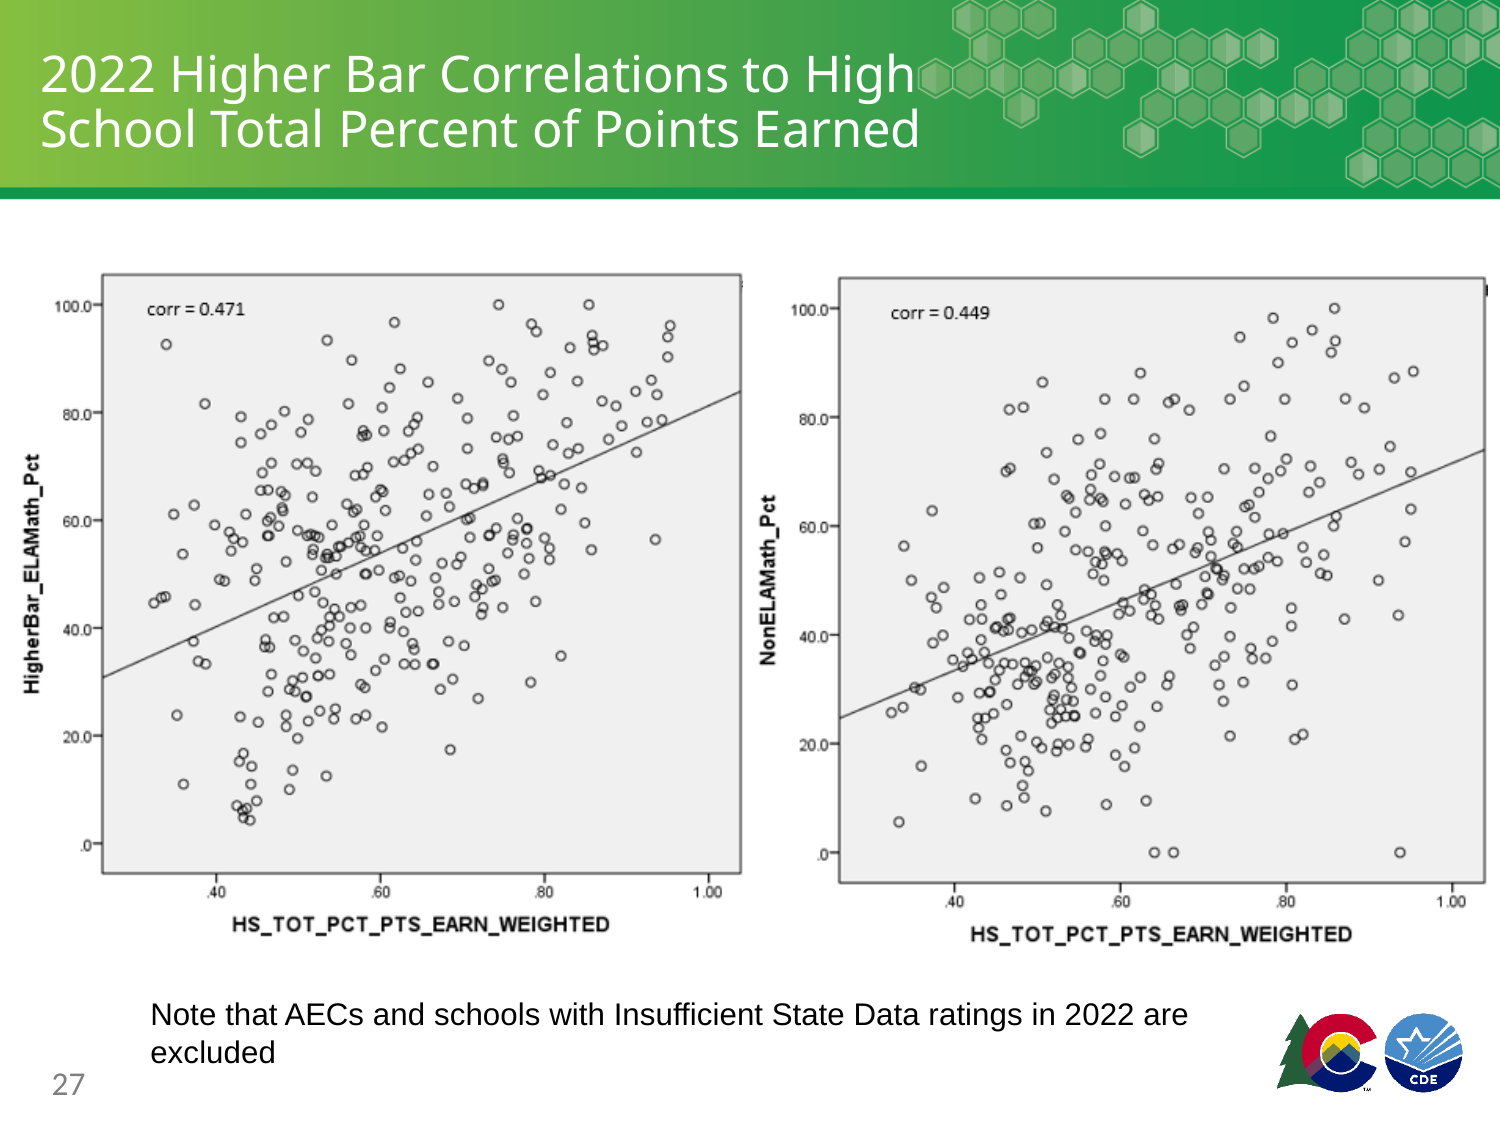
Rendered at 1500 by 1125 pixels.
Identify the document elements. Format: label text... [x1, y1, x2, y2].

picture [1275, 1012, 1463, 1093]
title 2022 Higher Bar Correlations to High School Total Percent of Points Earned [40, 41, 927, 166]
text_box Note that AECs and schools with Insufficient State Data ratings in 2022 are excluded [135, 987, 1227, 1077]
picture [4, 267, 1488, 960]
picture [0, 0, 1500, 200]
slide_number 27 [36, 1054, 375, 1115]
